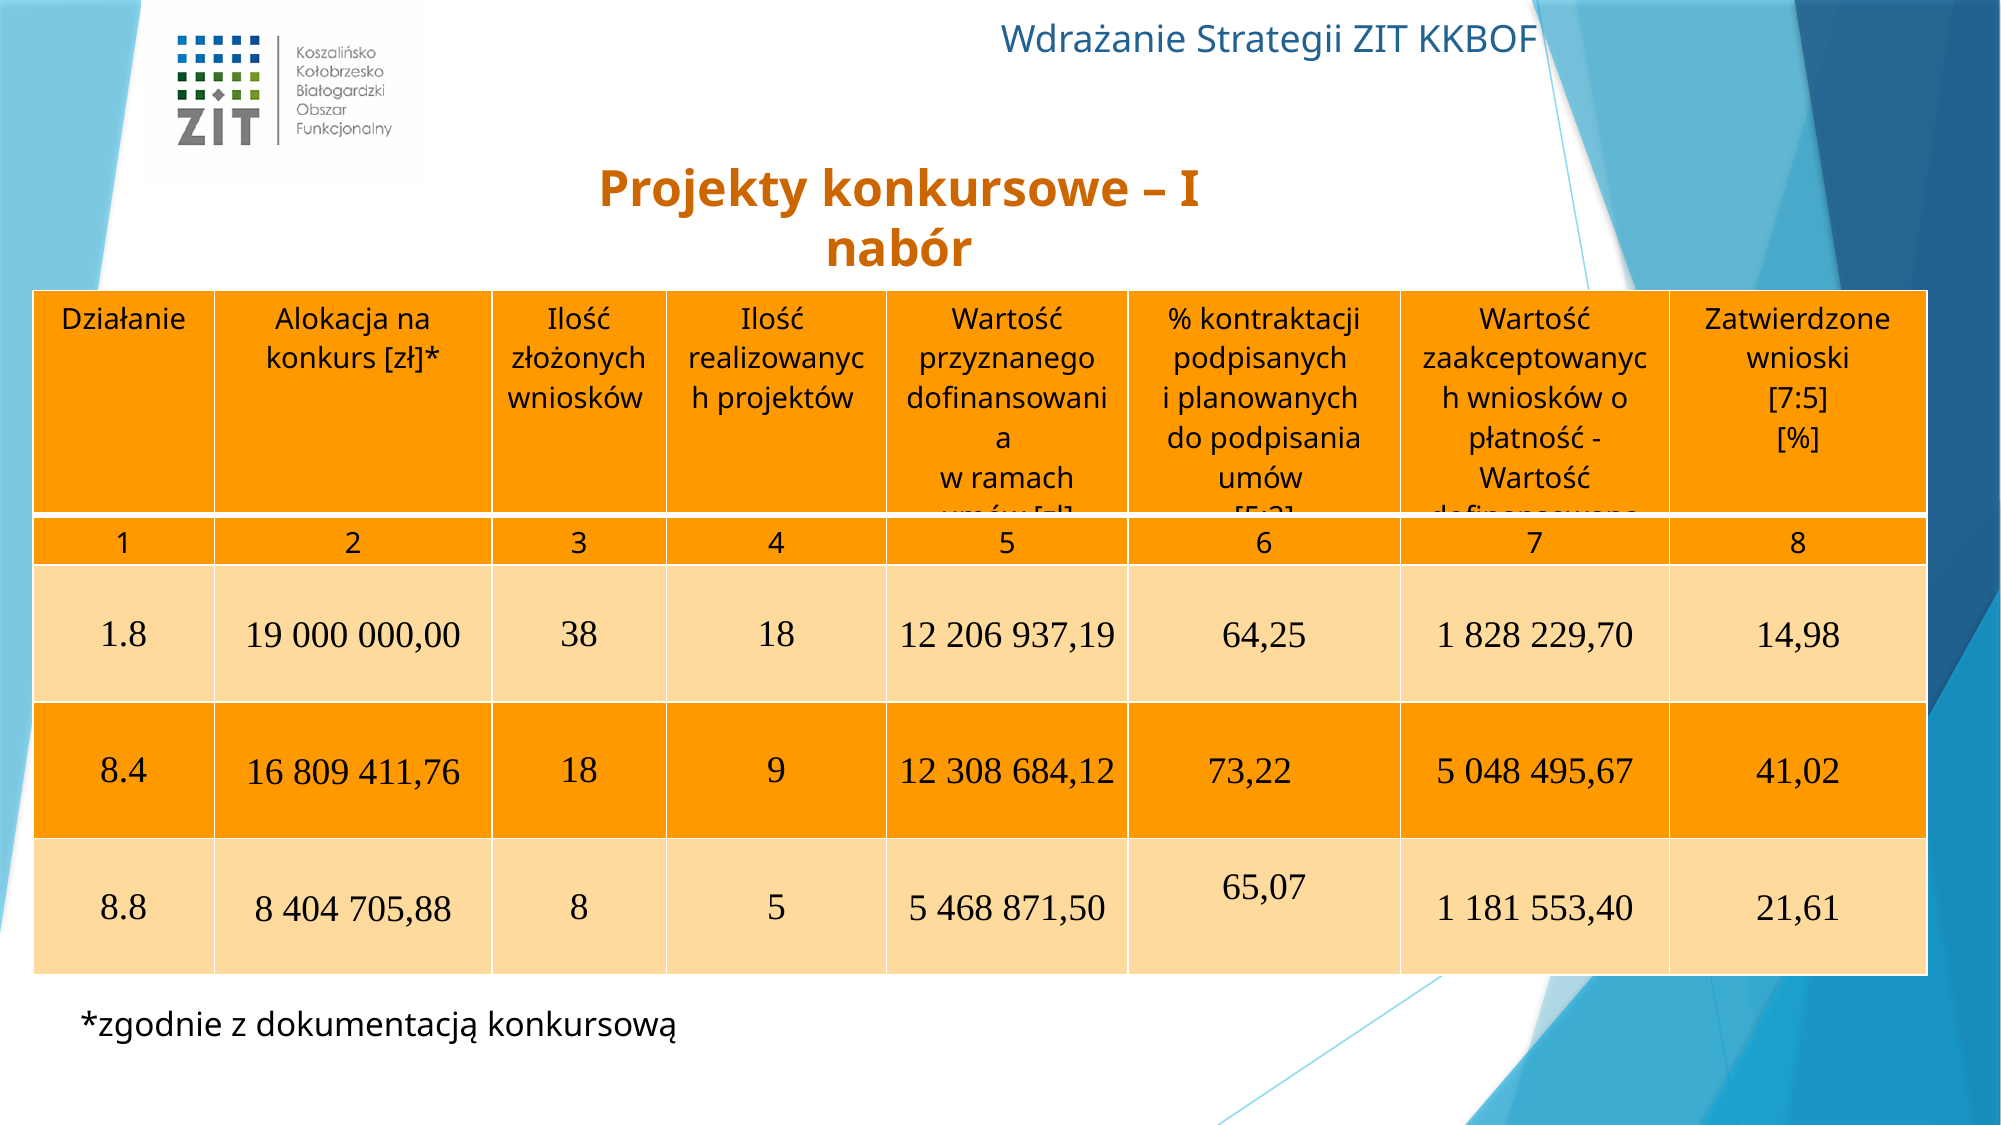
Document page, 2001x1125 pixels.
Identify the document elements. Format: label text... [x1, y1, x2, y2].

table_cell 4 [667, 518, 886, 564]
table_cell 6 [1129, 518, 1400, 564]
table_cell 8.8 [34, 839, 214, 974]
table_cell 8 404 705,88 [215, 839, 491, 974]
table_cell 41,02 [1670, 703, 1926, 838]
table_cell 1 [34, 518, 214, 564]
table_cell 1 828 229,70 [1401, 566, 1669, 701]
table_cell 5 468 871,50 [887, 839, 1127, 974]
table_cell 2 [215, 518, 491, 564]
table_cell 73,22 [1129, 703, 1400, 838]
table_header Działanie [34, 291, 214, 512]
table_cell 19 000 000,00 [215, 566, 491, 701]
picture [141, 0, 428, 181]
table_cell 12 206 937,19 [887, 566, 1127, 701]
table_cell 1.8 [34, 566, 214, 701]
text_box *zgodnie z dokumentacją konkursową [65, 995, 781, 1051]
table_cell 16 809 411,76 [215, 703, 491, 838]
table_cell 5 048 495,67 [1401, 703, 1669, 838]
table_cell 18 [667, 566, 886, 701]
table_cell 5 [667, 839, 886, 974]
table_cell 12 308 684,12 [887, 703, 1127, 838]
table_cell 14,98 [1670, 566, 1926, 701]
table_header Wartość zaakceptowanych wniosków o płatność - Wartość dofinansowana [1401, 291, 1669, 512]
table_header Zatwierdzone wnioski [7:5] [%] [1670, 291, 1926, 512]
table_cell 38 [493, 566, 666, 701]
table_cell 5 [887, 518, 1127, 564]
table_cell 7 [1401, 518, 1669, 564]
table_cell 9 [667, 703, 886, 838]
table_header Ilość realizowanych projektów [667, 291, 886, 512]
table_header Ilość złożonych wniosków [493, 291, 666, 512]
table_cell 8 [1670, 518, 1926, 564]
table_cell 65,07 [1129, 839, 1400, 974]
table_cell 8 [493, 839, 666, 974]
table_cell 8.4 [34, 703, 214, 838]
text_box Projekty konkursowe – I nabór [522, 148, 1276, 284]
table_header % kontraktacji podpisanych i planowanych do podpisania umów [5:2] [1129, 291, 1400, 512]
table_cell 18 [493, 703, 666, 838]
table_header Wartość przyznanego dofinansowania w ramach umów [zł] [887, 291, 1127, 512]
table_cell 3 [493, 518, 666, 564]
table_cell 21,61 [1670, 839, 1926, 974]
table_cell 1 181 553,40 [1401, 839, 1669, 974]
table_header Alokacja na konkurs [zł]* [215, 291, 491, 512]
table_cell 64,25 [1129, 566, 1400, 701]
